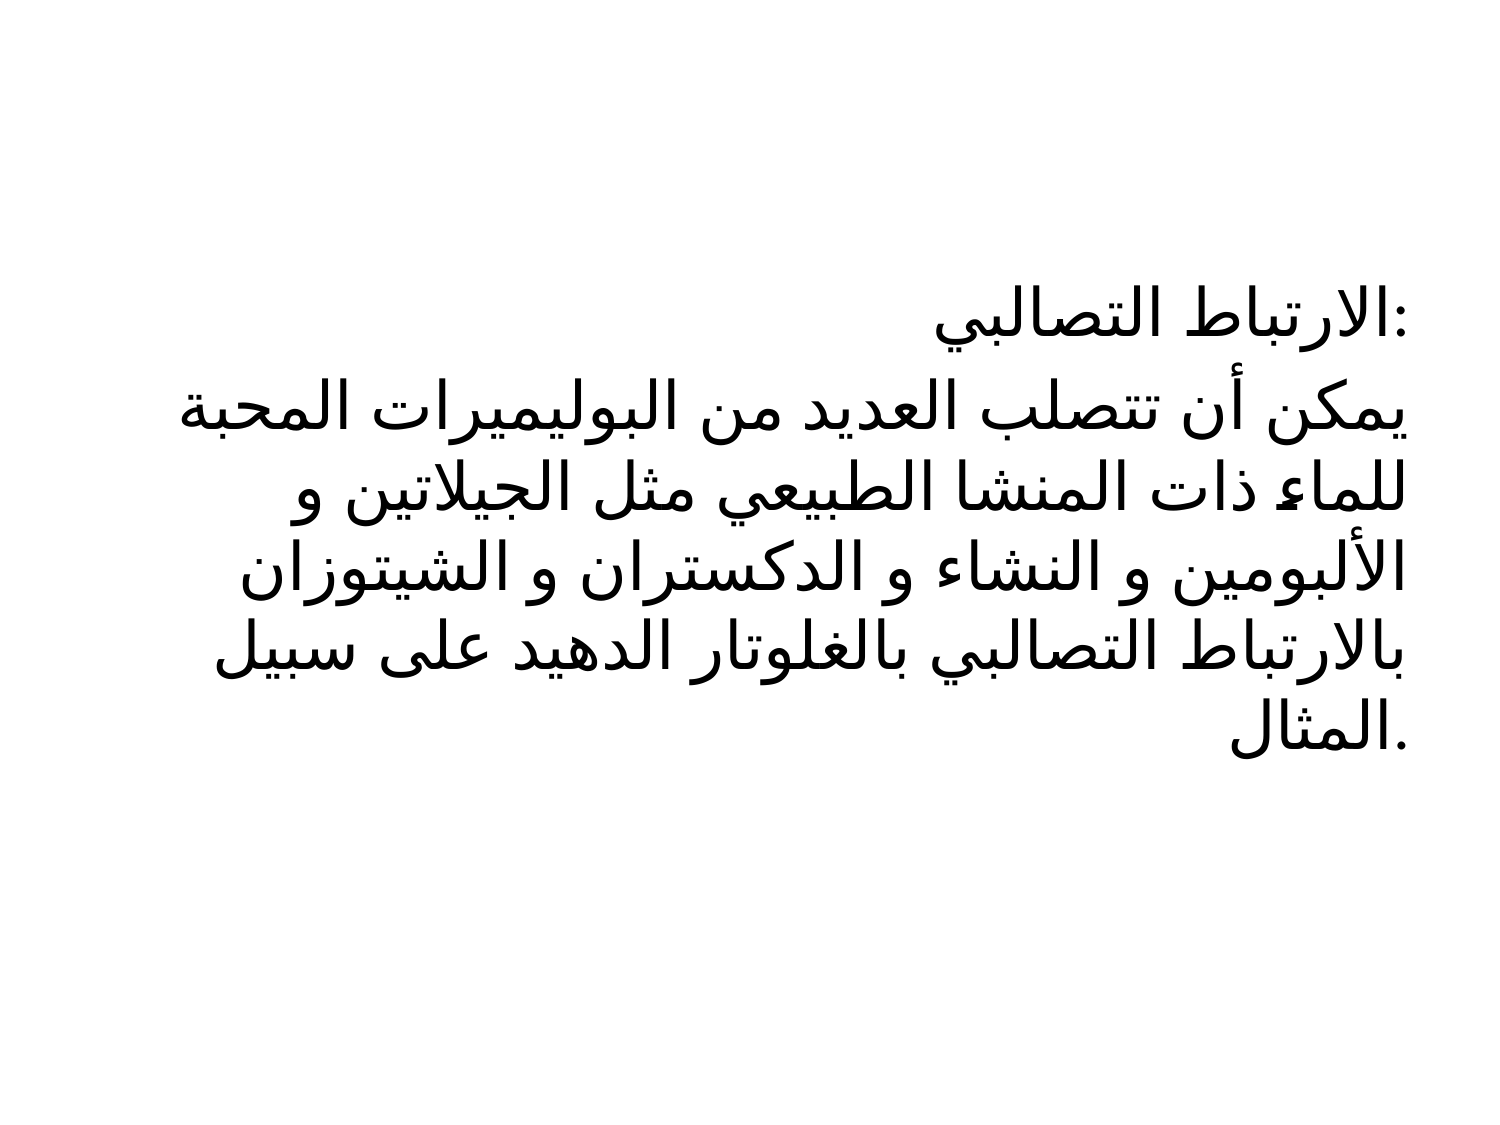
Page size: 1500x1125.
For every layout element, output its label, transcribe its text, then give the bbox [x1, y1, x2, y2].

list الارتباط التصالبي: يمكن أن تتصلب العديد من البوليميرات المحبة للماء ذات المنشا الطبيعي مثل الجيلاتين و الألبومين و النشاء و الدكستران و الشيتوزان بالارتباط التصالبي بالغلوتار الدهيد على سبيل المثال. [75, 262, 1425, 1005]
